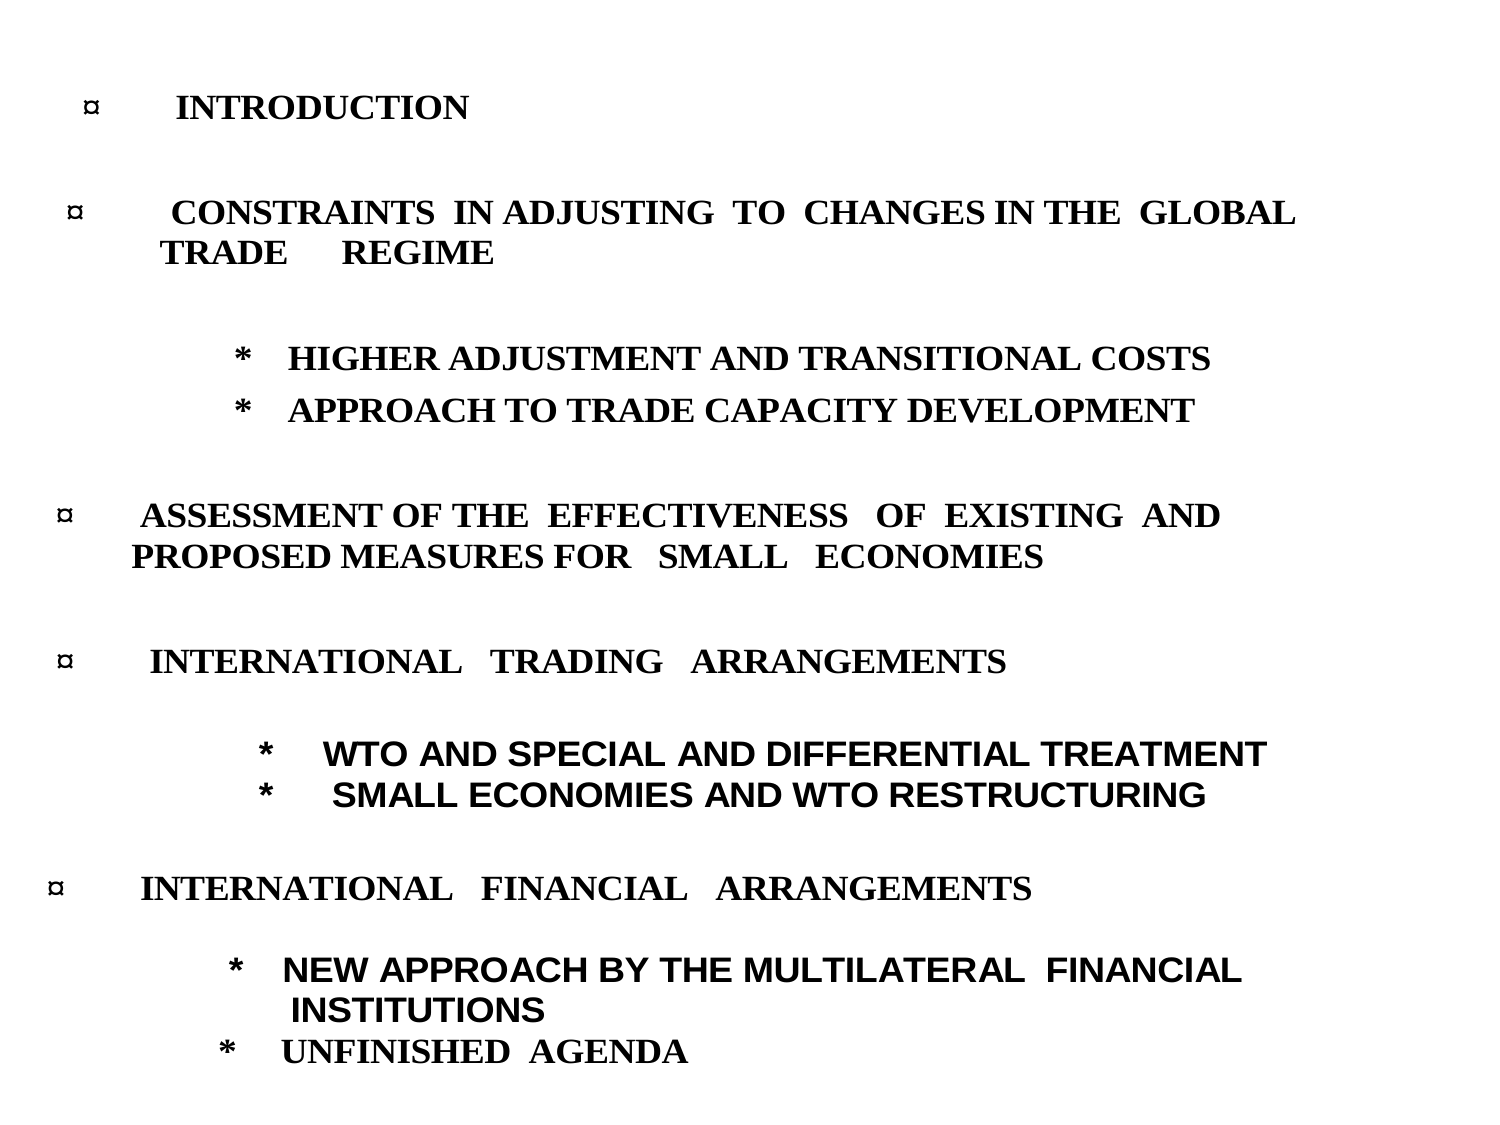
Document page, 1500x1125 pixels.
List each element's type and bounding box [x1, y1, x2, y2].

text_box [0, 63, 1407, 1125]
